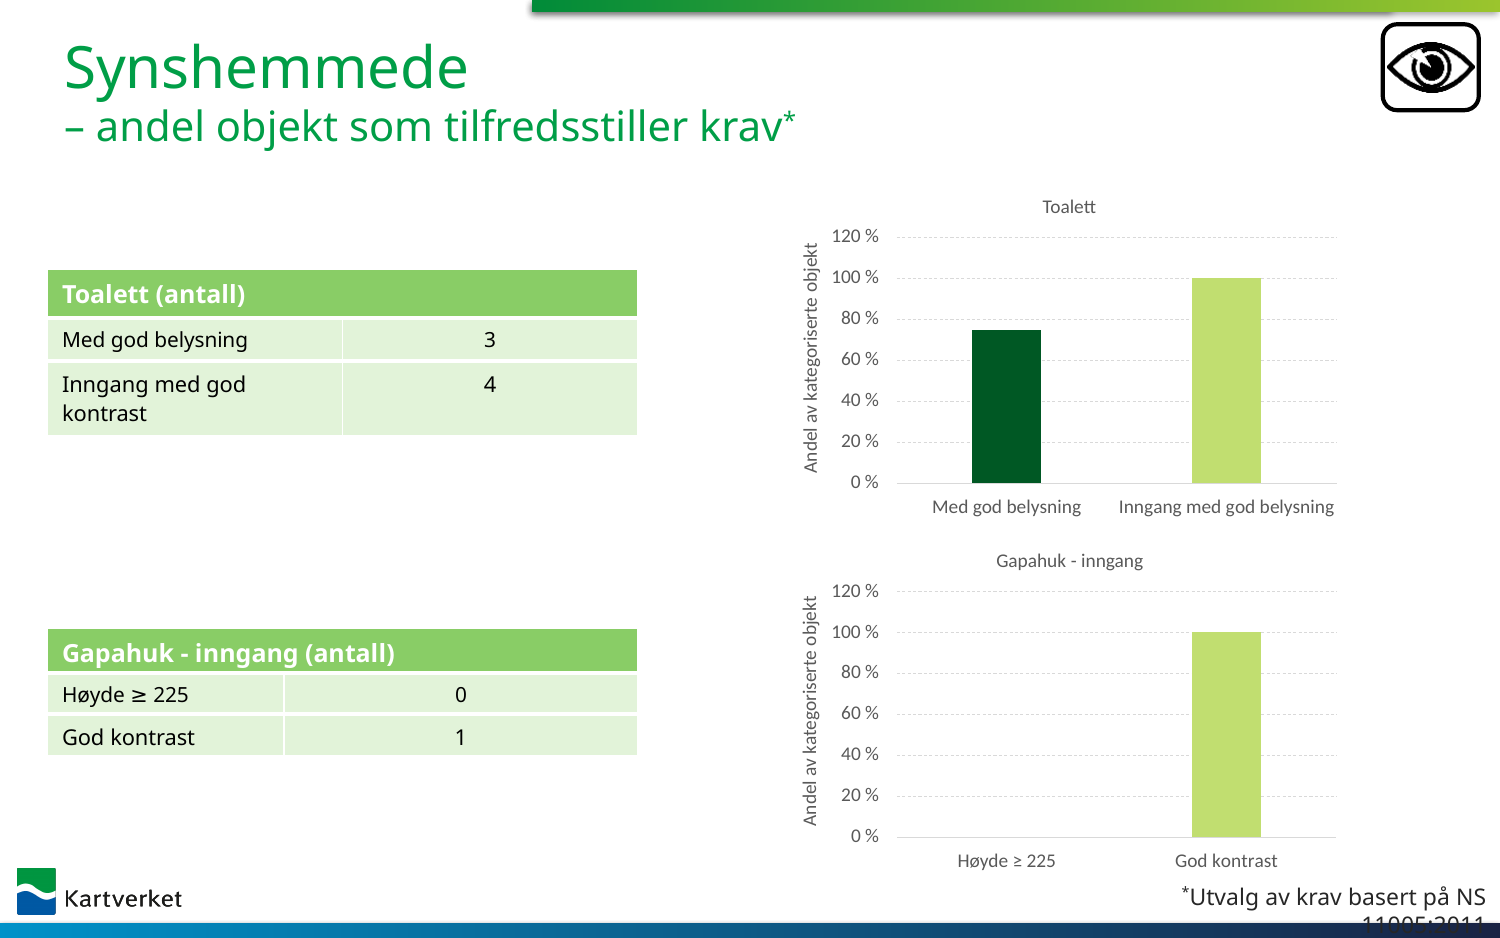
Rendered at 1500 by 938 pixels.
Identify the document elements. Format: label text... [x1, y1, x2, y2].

table_header Gapahuk - inngang (antall) [48, 629, 637, 671]
table_cell 4 [343, 363, 637, 435]
table_cell Inngang med god kontrast [48, 363, 342, 435]
text_box Synshemmede – andel objekt som tilfredsstiller krav* [49, 24, 1431, 158]
table_cell 1 [285, 716, 637, 755]
text_box *Utvalg av krav basert på NS 11005:2011 [1068, 873, 1500, 938]
table_cell 3 [343, 320, 637, 359]
picture [791, 187, 1348, 526]
table_cell God kontrast [48, 716, 283, 755]
table_cell 0 [285, 675, 637, 712]
picture [791, 541, 1348, 880]
table_header Toalett (antall) [48, 270, 637, 316]
table_cell Med god belysning [48, 320, 342, 359]
table_cell Høyde ≥ 225 [48, 675, 283, 712]
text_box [1382, 24, 1480, 111]
